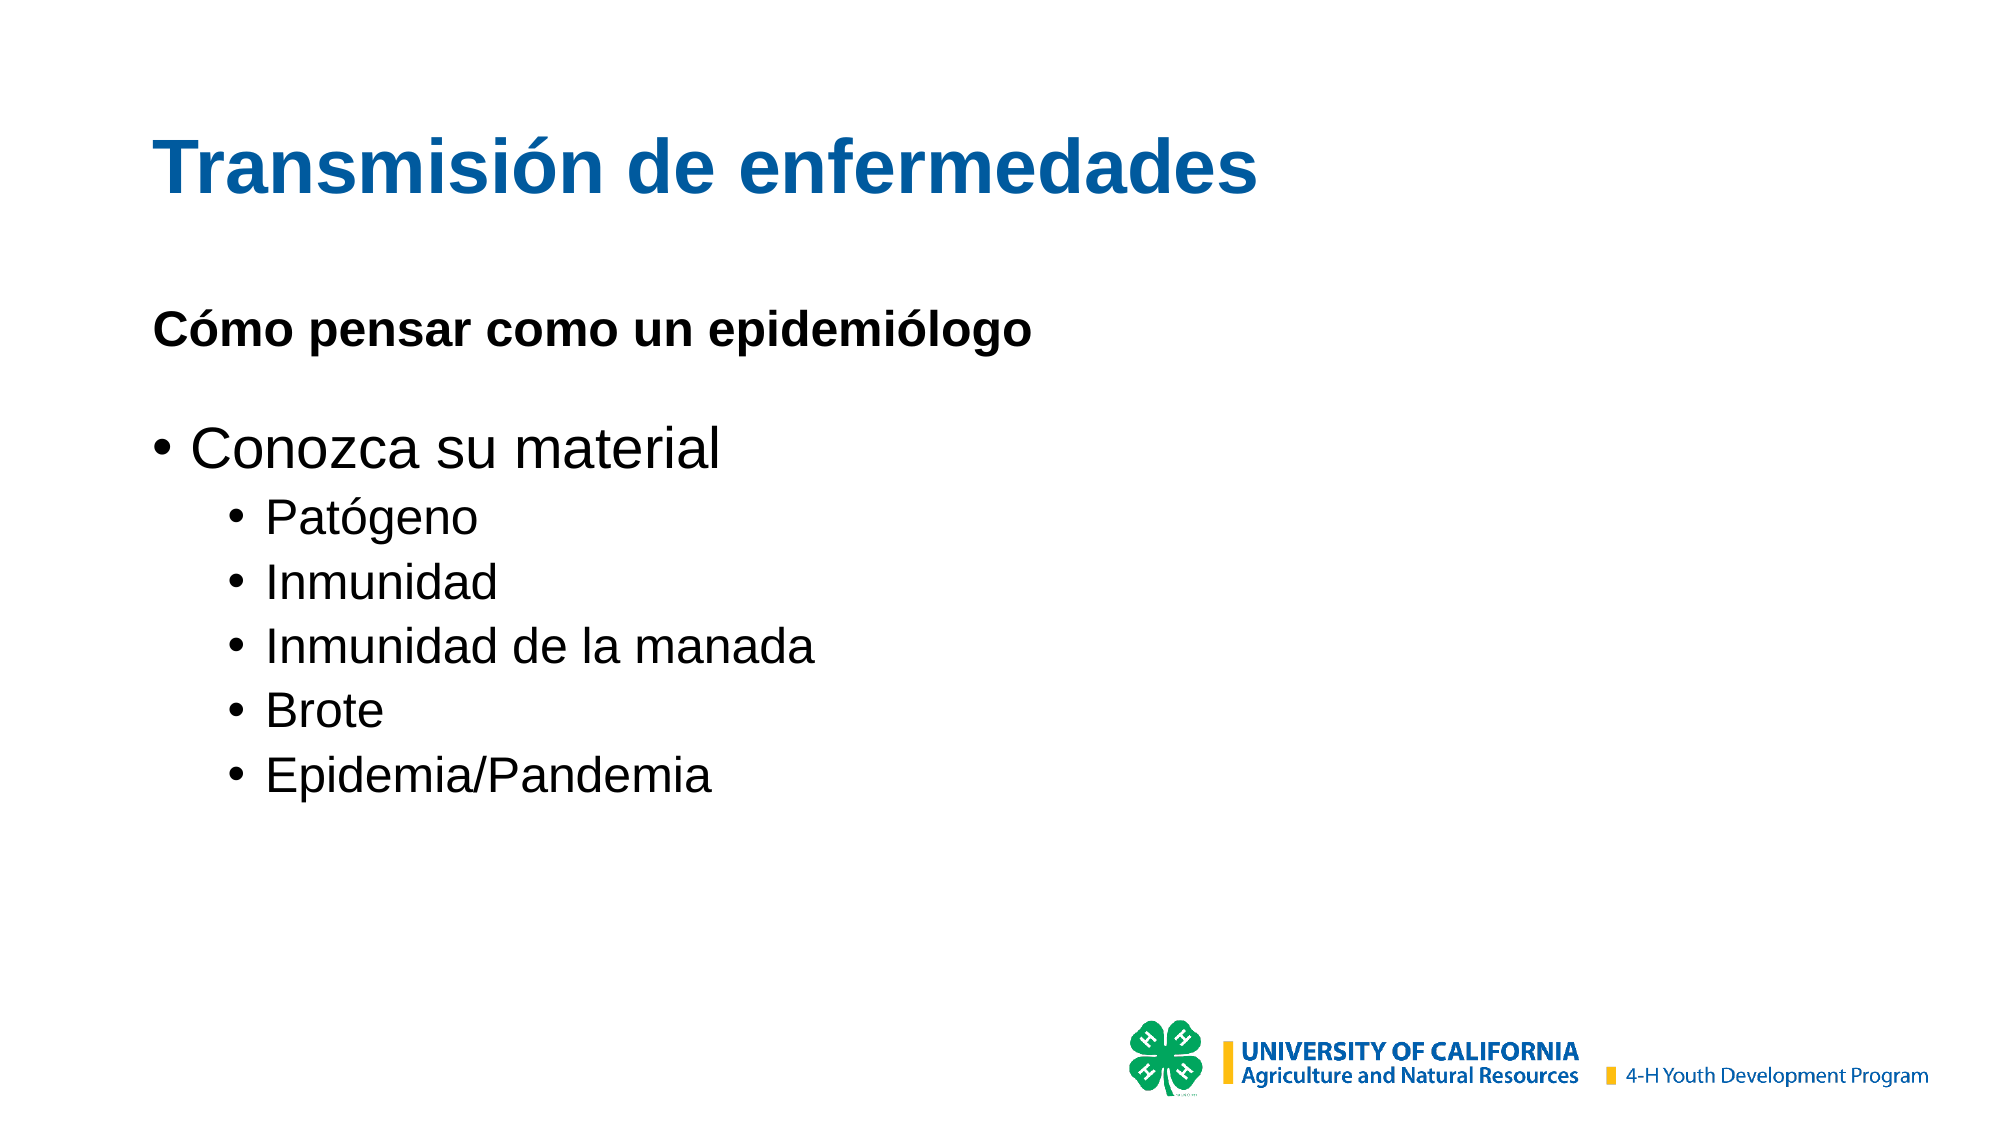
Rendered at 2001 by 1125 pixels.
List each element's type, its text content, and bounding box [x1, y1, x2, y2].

list Cómo pensar como un epidemiólogo [137, 275, 1863, 366]
list Conozca su material Patógeno Inmunidad Inmunidad de la manada Brote Epidemia/Pandemia [137, 410, 1863, 1016]
picture [1125, 1014, 1935, 1100]
title Transmisión de enfermedades [137, 59, 1863, 275]
